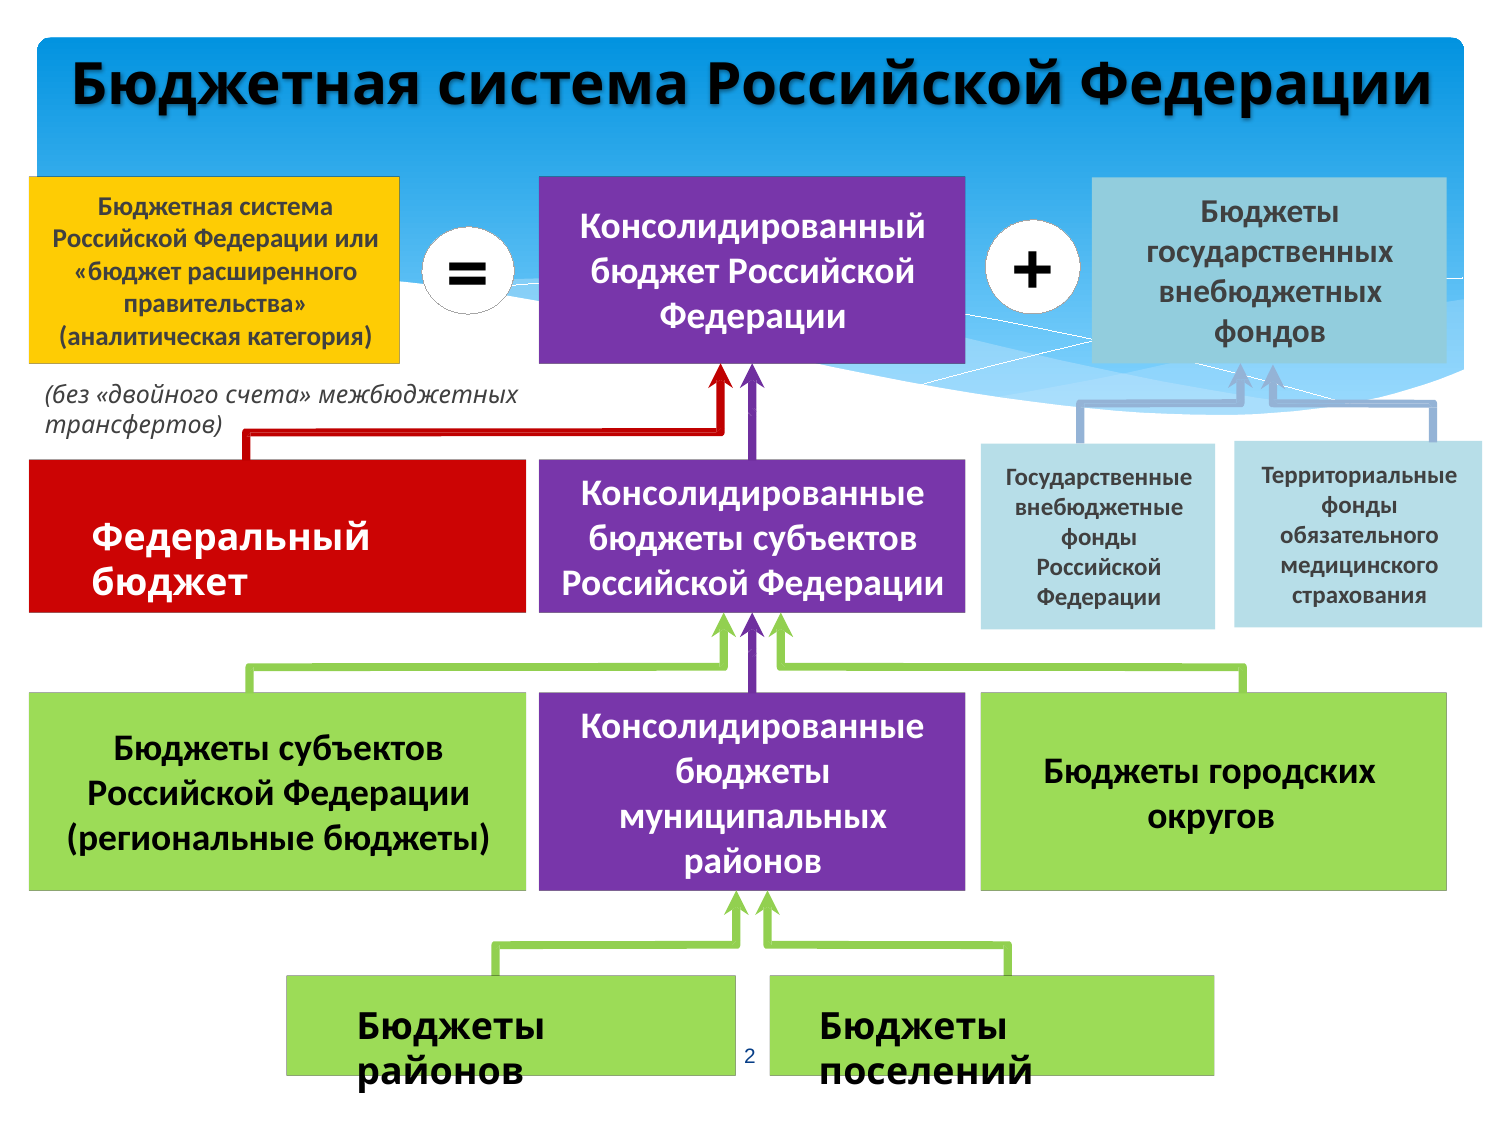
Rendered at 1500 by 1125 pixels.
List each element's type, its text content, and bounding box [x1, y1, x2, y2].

text_box Бюджеты районов [354, 1002, 669, 1049]
text_box [1234, 440, 1483, 628]
text_box Федеральный бюджет [89, 512, 466, 560]
text_box + [985, 219, 1081, 314]
text_box Территориальные фонды обязательного медицинского страхования [1253, 458, 1465, 611]
text_box [28, 183, 400, 365]
text_box [1091, 183, 1447, 364]
text_box (без «двойного счета» межбюджетных трансфертов) [42, 378, 640, 411]
text_box [739, 612, 765, 694]
text_box Консолидированный бюджет Российской Федерации [572, 201, 932, 339]
text_box Бюджеты субъектов Российской Федерации (региональные бюджеты) [59, 723, 497, 861]
text_box [491, 890, 749, 975]
text_box [538, 692, 966, 891]
text_box Консолидированные бюджеты субъектов Российской Федерации [553, 467, 951, 605]
text_box Государственные внебюджетные фонды Российской Федерации [998, 460, 1198, 613]
text_box Бюджеты поселений [816, 1002, 1168, 1049]
text_box [286, 975, 736, 1076]
text_box [538, 183, 966, 365]
text_box Бюджеты государственных внебюджетных фондов [1138, 189, 1400, 352]
text_box [769, 975, 1215, 1076]
text_box Бюджеты городских округов [1041, 745, 1387, 838]
text_box [755, 890, 1012, 975]
text_box [739, 363, 765, 461]
text_box [980, 443, 1216, 630]
text_box [538, 459, 966, 613]
text_box [245, 612, 737, 694]
text_box Бюджетная система Российской Федерации или «бюджет расширенного правительства» (аналитическая категория) [43, 188, 386, 353]
text_box Бюджетная система Российской Федерации [2, 58, 1500, 177]
text_box [1260, 364, 1438, 443]
text_box [28, 692, 527, 891]
text_box [1076, 363, 1253, 444]
text_box [28, 459, 527, 613]
text_box = [421, 226, 515, 315]
text_box [980, 692, 1447, 891]
text_box [768, 612, 1247, 694]
slide_number 2 [654, 1025, 846, 1086]
text_box Консолидированные бюджеты муниципальных районов [574, 700, 930, 883]
text_box [242, 363, 733, 461]
